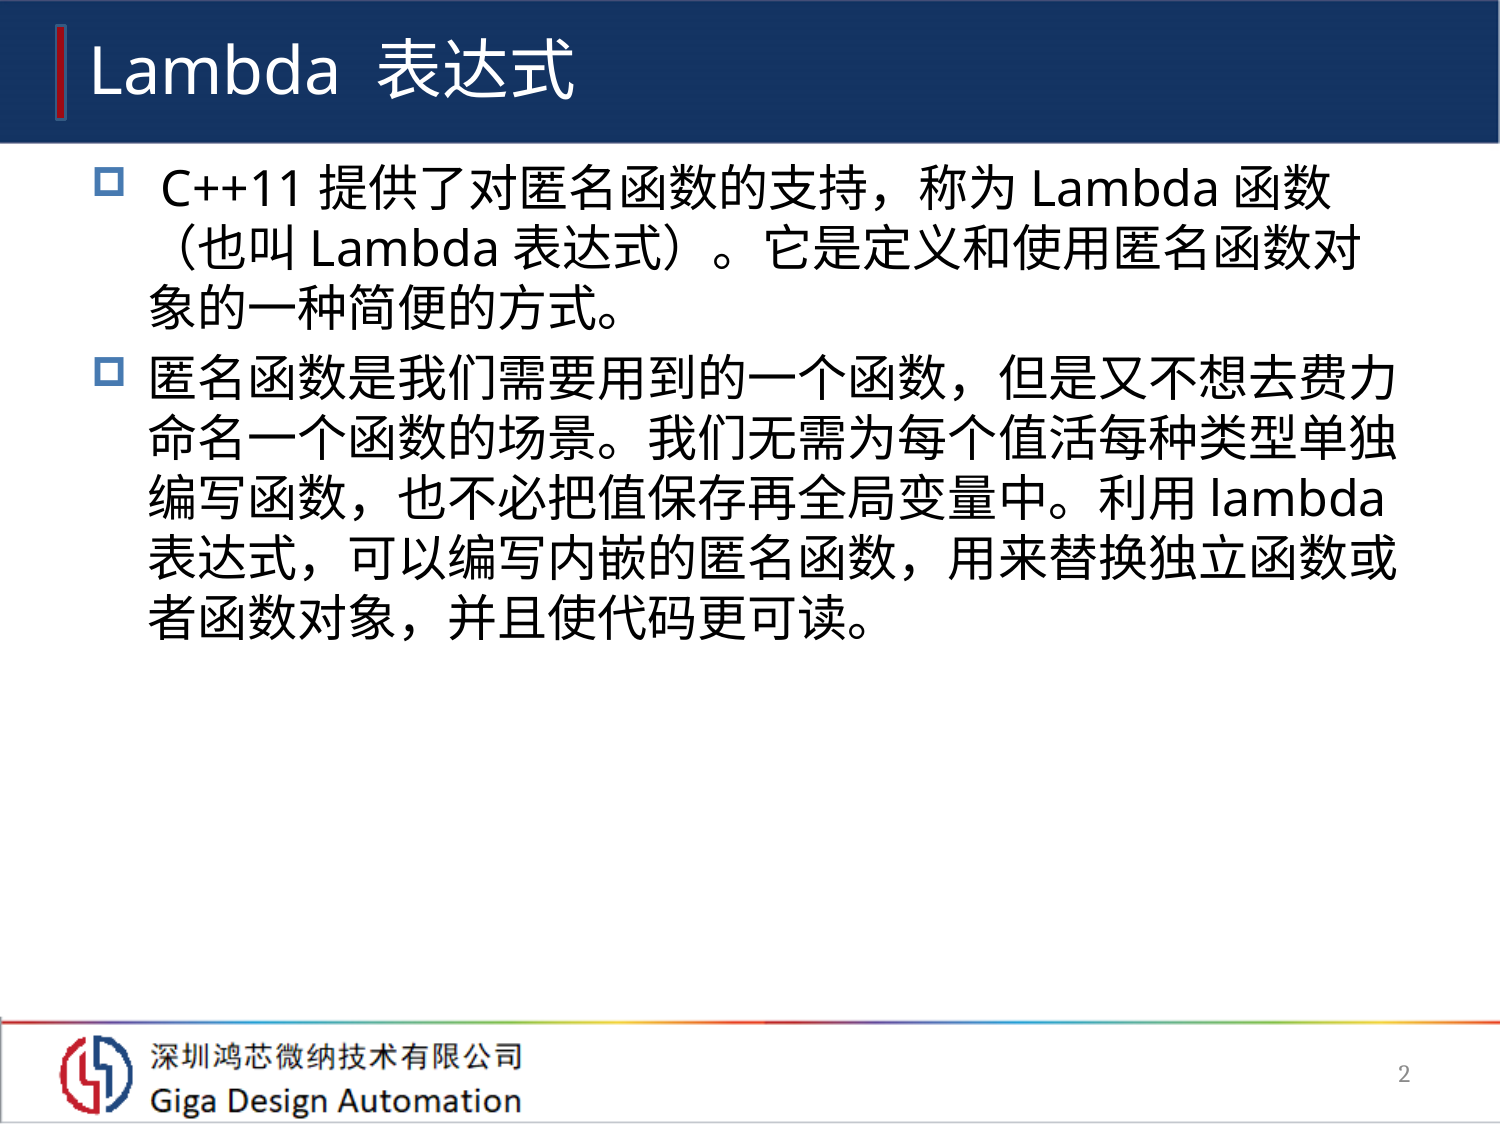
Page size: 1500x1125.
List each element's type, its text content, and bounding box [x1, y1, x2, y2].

title Lambda 表达式 [73, 20, 1424, 138]
picture [0, 0, 1500, 1125]
slide_number 2 [1074, 1042, 1425, 1103]
list C++11提供了对匿名函数的支持，称为Lambda函数（也叫Lambda表达式）。它是定义和使用匿名函数对象的一种简便的方式。 匿名函数是我们需要用到的一个函数，但是又不想去费力命名一个函数的场景。我们无需为每个值活每种类型单独编写函数，也不必把值保存再全局变量中。利用lambda表达式，可以编写内嵌的匿名函数，用来替换独立函数或者函数对象，并且使代码更可读。 [76, 149, 1424, 1012]
